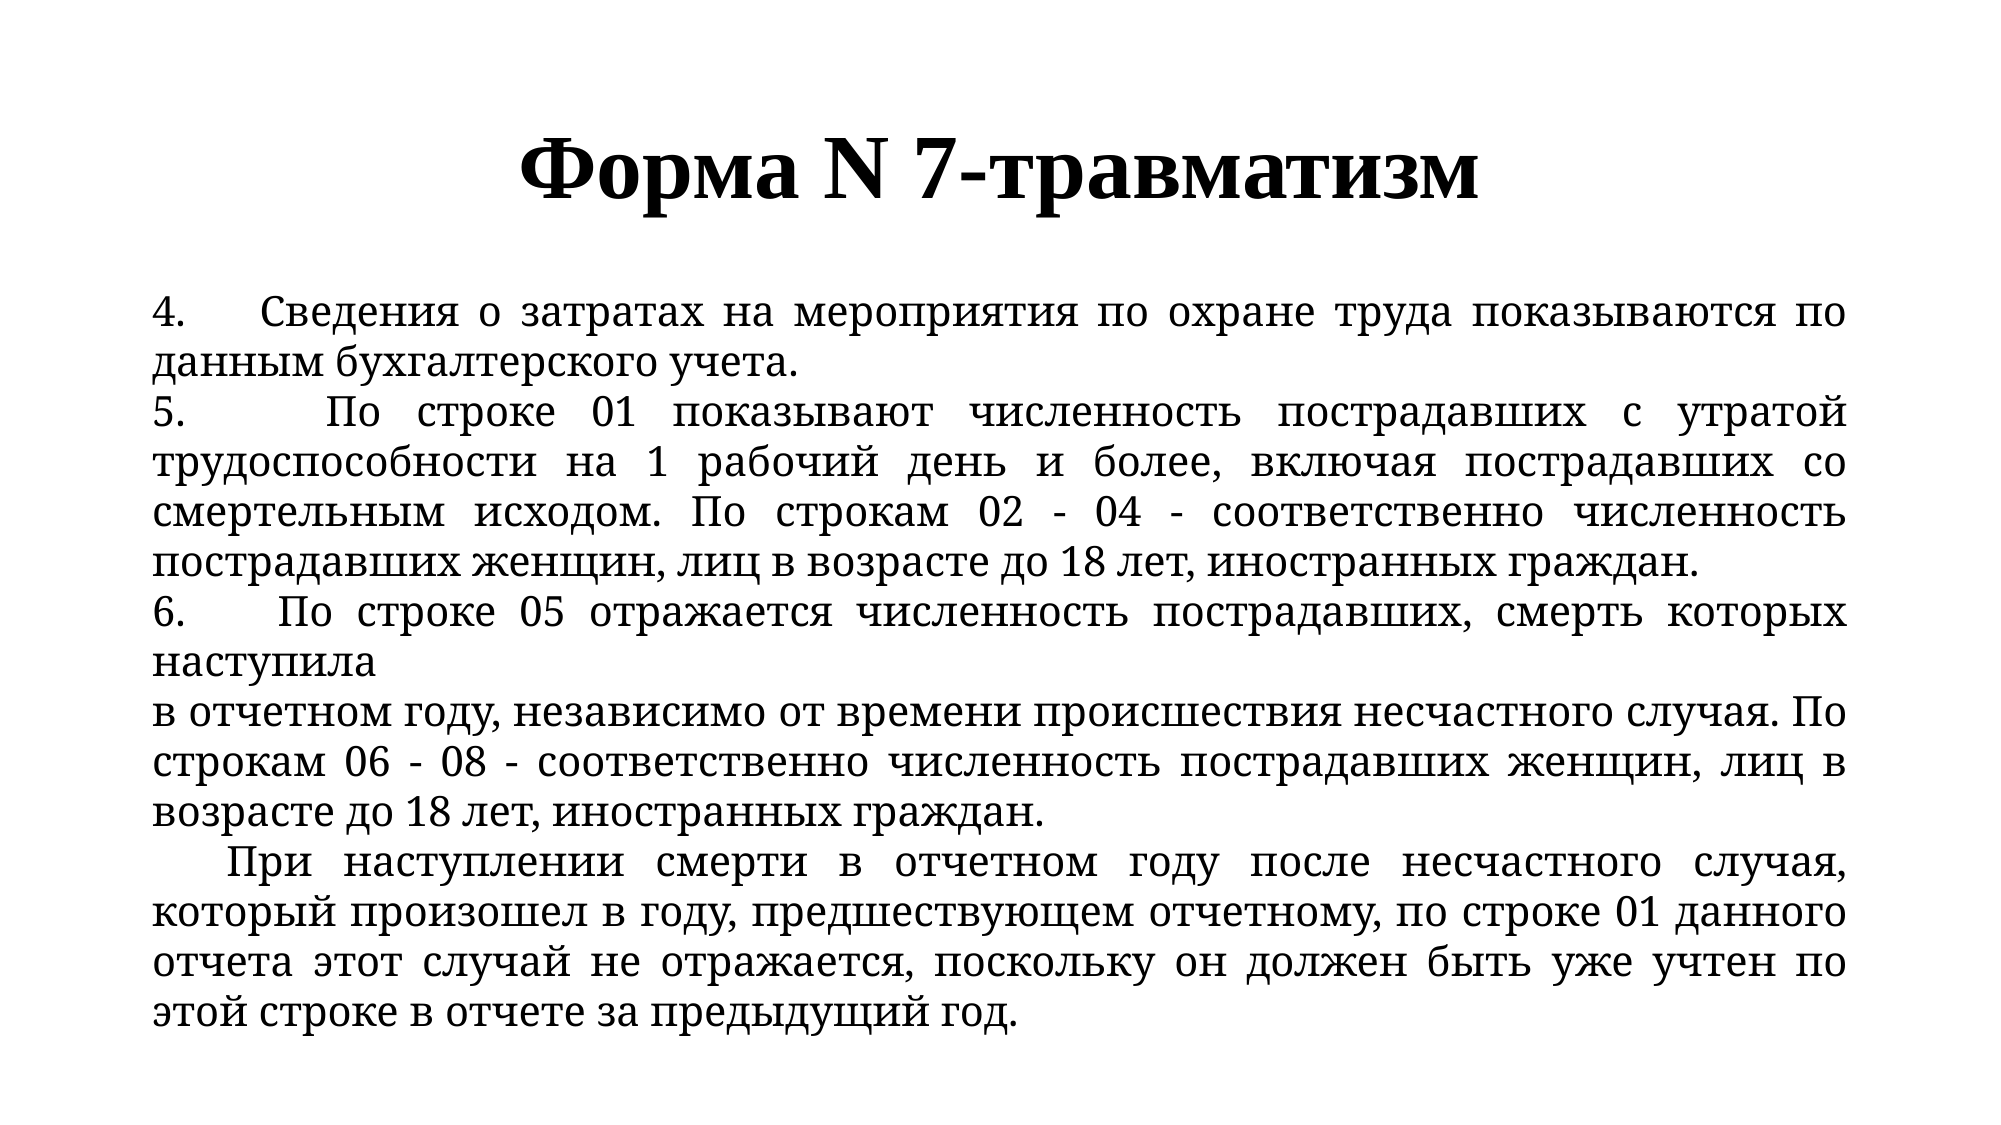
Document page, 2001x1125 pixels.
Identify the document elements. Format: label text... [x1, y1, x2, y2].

title Форма N 7-травматизм [137, 59, 1863, 277]
text_box Сведения о затратах на мероприятия по охране труда показываются по данным бухгалтерского учета. По строке 01 показывают численность пострадавших с утратой трудоспособности на 1 рабочий день и более, включая пострадавших со смертельным исходом. По строкам 02 - 04 - соответственно численность пострадавших женщин, лиц в возрасте до 18 лет, иностранных граждан. По строке 05 отражается численность пострадавших, смерть которых наступила в отчетном году, независимо от времени происшествия несчастного случая. По строкам 06 - 08 - соответственно численность пострадавших женщин, лиц в возрасте до 18 лет, иностранных граждан. При наступлении смерти в отчетном году после несчастного случая, который произошел в году, предшествующем отчетному, по строке 01 данного отчета этот случай не отражается, поскольку он должен быть уже учтен по этой строке в отчете за предыдущий год. [137, 277, 1863, 1043]
